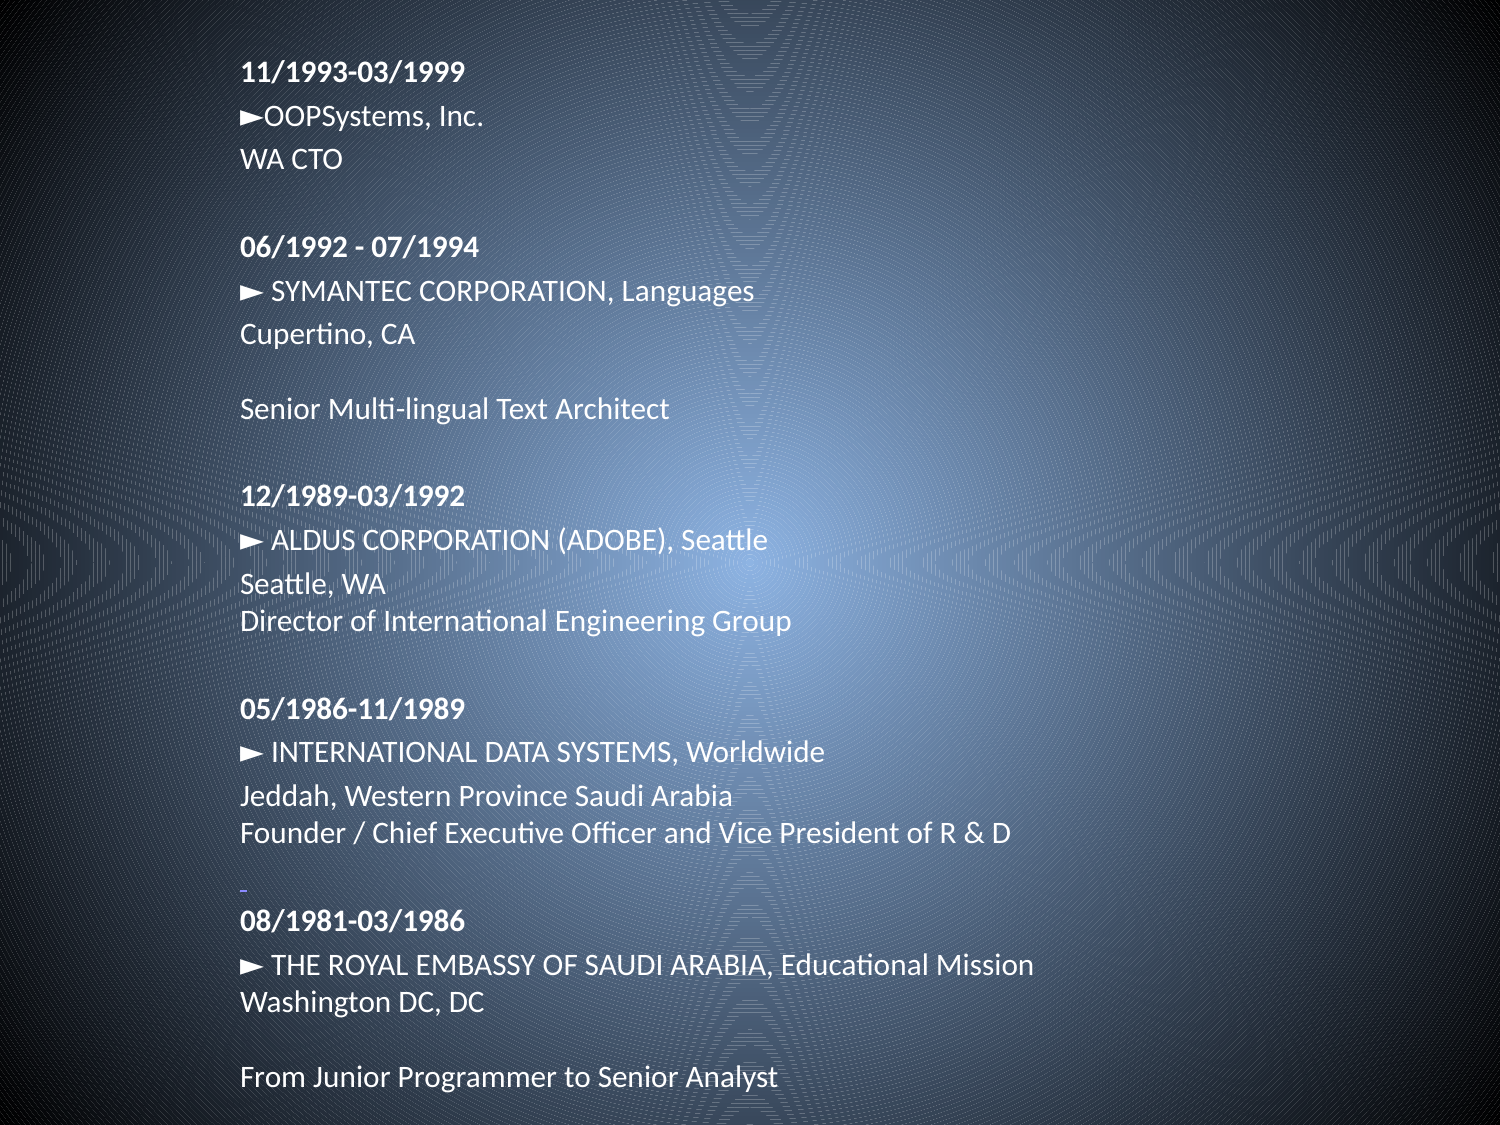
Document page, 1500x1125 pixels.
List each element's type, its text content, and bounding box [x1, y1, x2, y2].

subtitle 11/1993-03/1999 ►OOPSystems, Inc. WA CTO 06/1992 - 07/1994 ► SYMANTEC CORPORATION, Languages Cupertino, CA Senior Multi-lingual Text Architect 12/1989-03/1992 ► ALDUS CORPORATION (ADOBE), Seattle Seattle, WA Director of International Engineering Group 05/1986-11/1989 ► INTERNATIONAL DATA SYSTEMS, Worldwide Jeddah, Western Province Saudi Arabia Founder / Chief Executive Officer and Vice President of R & D 08/1981-03/1986 ► THE ROYAL EMBASSY OF SAUDI ARABIA, Educational Mission Washington DC, DC From Junior Programmer to Senior Analyst [225, 0, 1275, 1000]
